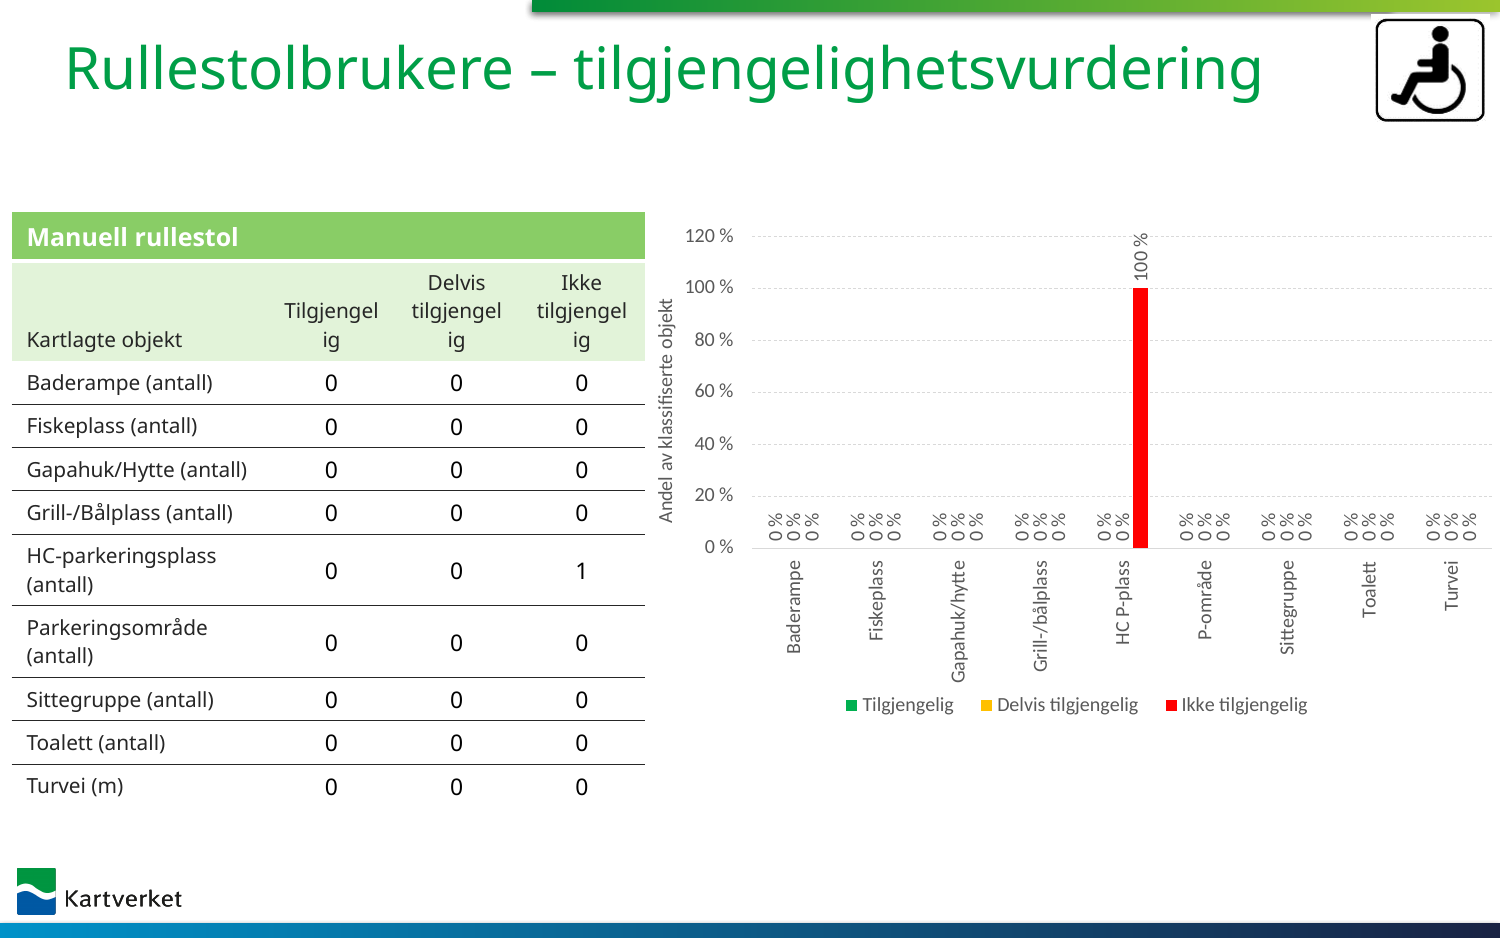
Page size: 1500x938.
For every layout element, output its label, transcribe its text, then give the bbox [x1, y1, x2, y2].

table_cell 0 [519, 721, 645, 764]
table_cell 0 [269, 405, 394, 447]
table_cell 0 [394, 721, 519, 764]
table_cell Baderampe (antall) [12, 361, 269, 404]
text_box Rullestolbrukere – tilgjengelighetsvurdering [49, 12, 1372, 109]
table_cell 0 [519, 606, 638, 677]
table_cell Parkeringsområde (antall) [12, 606, 269, 677]
table_cell 0 [394, 606, 519, 677]
table_cell 0 [269, 606, 394, 677]
table_cell 0 [394, 491, 519, 534]
table_cell 0 [269, 491, 394, 534]
table_cell Tilgjengelig [269, 263, 394, 361]
table_cell 0 [519, 491, 638, 534]
table_cell 0 [394, 405, 519, 447]
table_cell 0 [269, 448, 394, 490]
table_cell 0 [519, 405, 638, 447]
table_cell 0 [269, 765, 394, 807]
table_cell Sittegruppe (antall) [12, 678, 269, 720]
table_cell 0 [394, 535, 519, 605]
picture [643, 218, 1500, 728]
table_cell 0 [394, 448, 519, 490]
table_cell Ikke tilgjengelig [519, 263, 638, 361]
table_cell Turvei (m) [12, 765, 269, 807]
table_cell 0 [394, 361, 519, 404]
table_cell HC-parkeringsplass (antall) [12, 535, 269, 605]
table_cell 0 [394, 678, 519, 720]
table_cell Delvis tilgjengelig [394, 263, 519, 361]
table_cell 0 [519, 448, 638, 490]
table_cell 0 [269, 361, 394, 404]
table_cell 0 [269, 721, 394, 764]
table_cell Grill-/Bålplass (antall) [12, 491, 269, 534]
table_cell Gapahuk/Hytte (antall) [12, 448, 269, 490]
table_cell 0 [269, 678, 394, 720]
table_cell 0 [519, 765, 645, 807]
table_cell 0 [394, 765, 519, 807]
table_cell Kartlagte objekt [12, 263, 269, 361]
table_cell 1 [519, 535, 638, 605]
picture [1371, 13, 1491, 127]
table_cell 0 [269, 535, 394, 605]
table_cell 0 [519, 678, 638, 720]
table_cell Toalett (antall) [12, 721, 269, 764]
table_header Manuell rullestol [12, 212, 645, 259]
table_cell 0 [519, 361, 638, 404]
table_cell Fiskeplass (antall) [12, 405, 269, 447]
